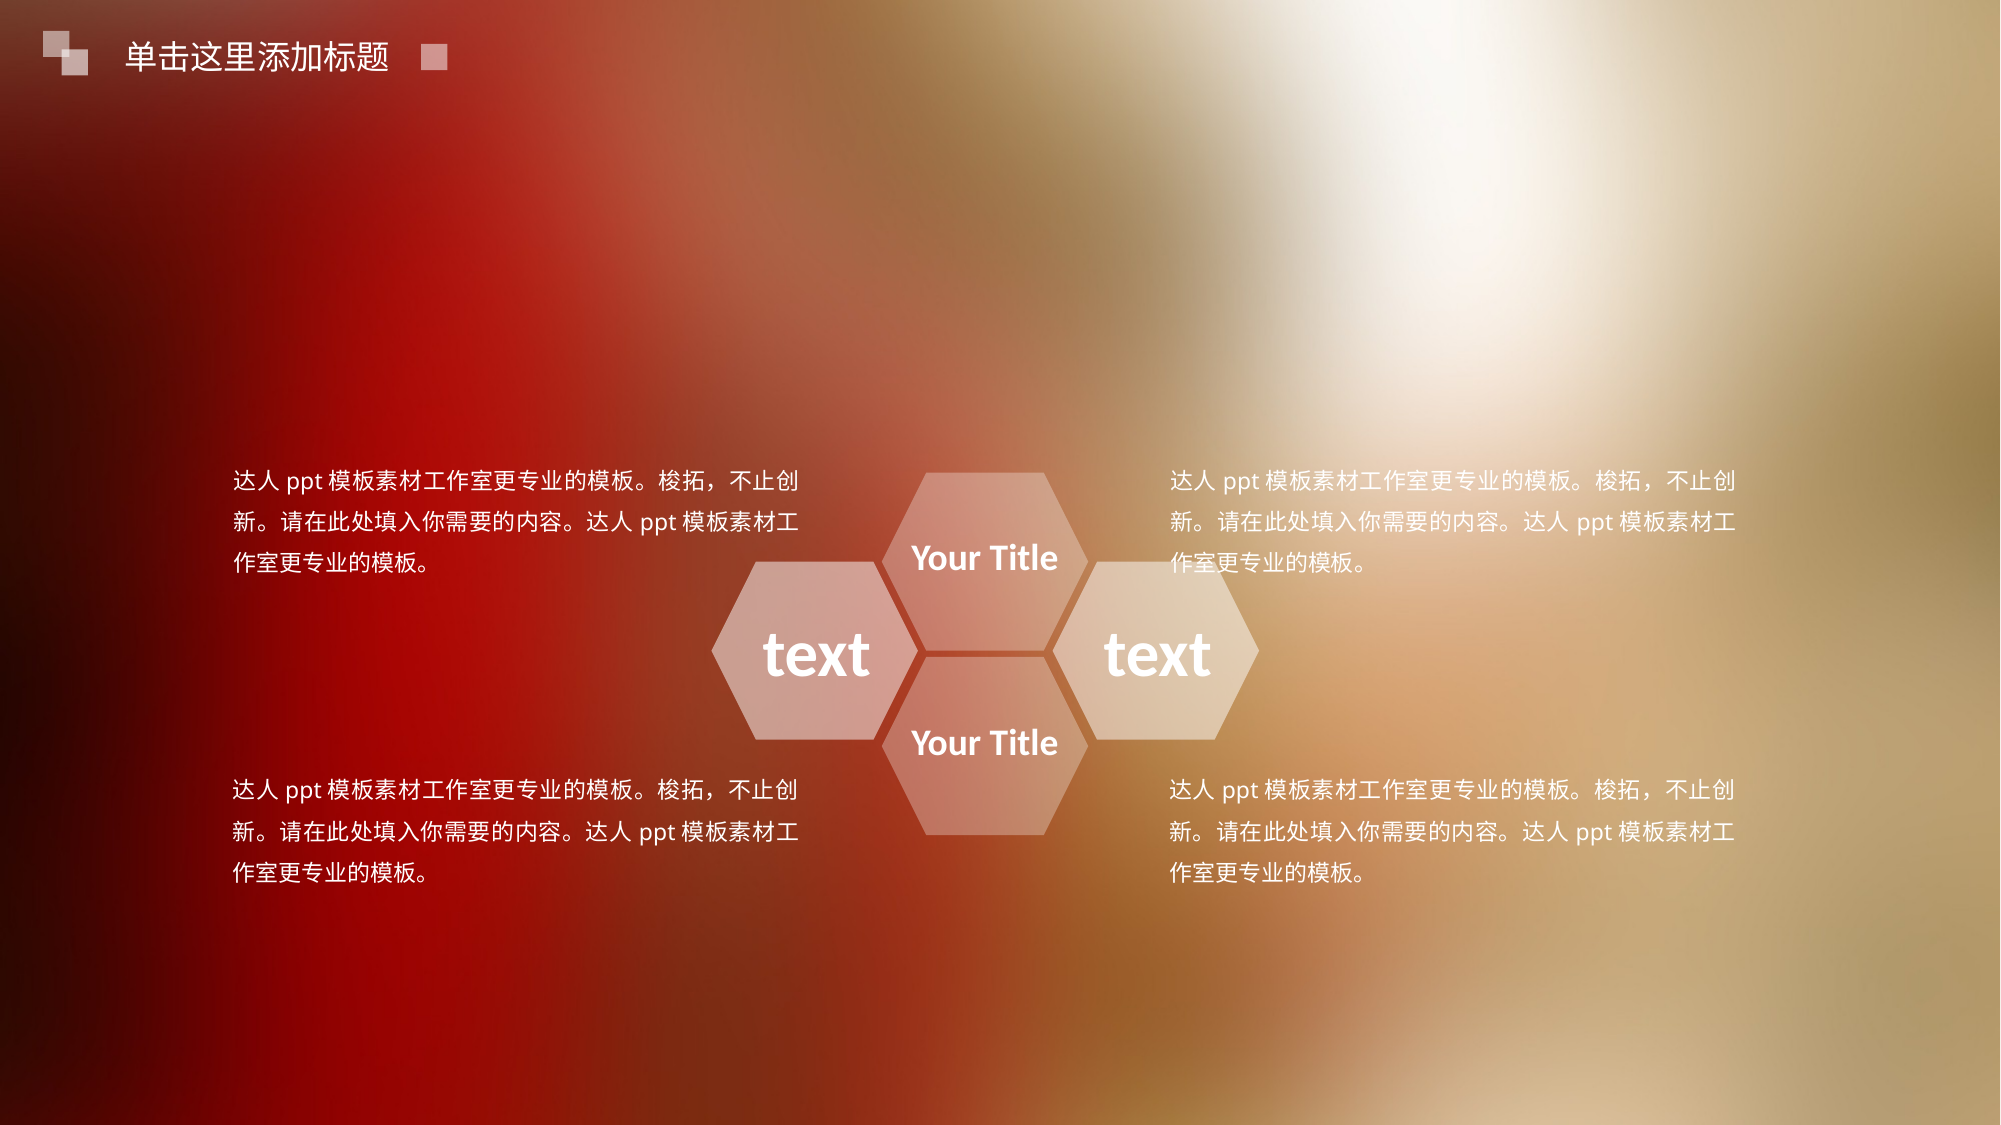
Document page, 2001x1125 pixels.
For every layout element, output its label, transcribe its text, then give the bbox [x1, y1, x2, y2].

text_box [711, 561, 918, 740]
text_box Your Title [896, 525, 1074, 586]
text_box 达人ppt模板素材工作室更专业的模板。梭拓，不止创新。请在此处填入你需要的内容。达人ppt模板素材工作室更专业的模板。 [1154, 754, 1751, 894]
text_box text [747, 602, 887, 698]
text_box 达人ppt模板素材工作室更专业的模板。梭拓，不止创新。请在此处填入你需要的内容。达人ppt模板素材工作室更专业的模板。 [217, 754, 814, 894]
text_box [881, 717, 1089, 836]
text_box 达人ppt模板素材工作室更专业的模板。梭拓，不止创新。请在此处填入你需要的内容。达人ppt模板素材工作室更专业的模板。 [218, 445, 815, 584]
text_box [900, 472, 1070, 525]
picture [0, 0, 2001, 1125]
text_box Your Title [896, 710, 1074, 770]
text_box [881, 533, 1089, 651]
text_box text [1088, 602, 1228, 698]
text_box 达人ppt模板素材工作室更专业的模板。梭拓，不止创新。请在此处填入你需要的内容。达人ppt模板素材工作室更专业的模板。 [1155, 445, 1752, 584]
text_box [1052, 561, 1260, 740]
text_box [899, 656, 1071, 710]
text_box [42, 30, 448, 76]
